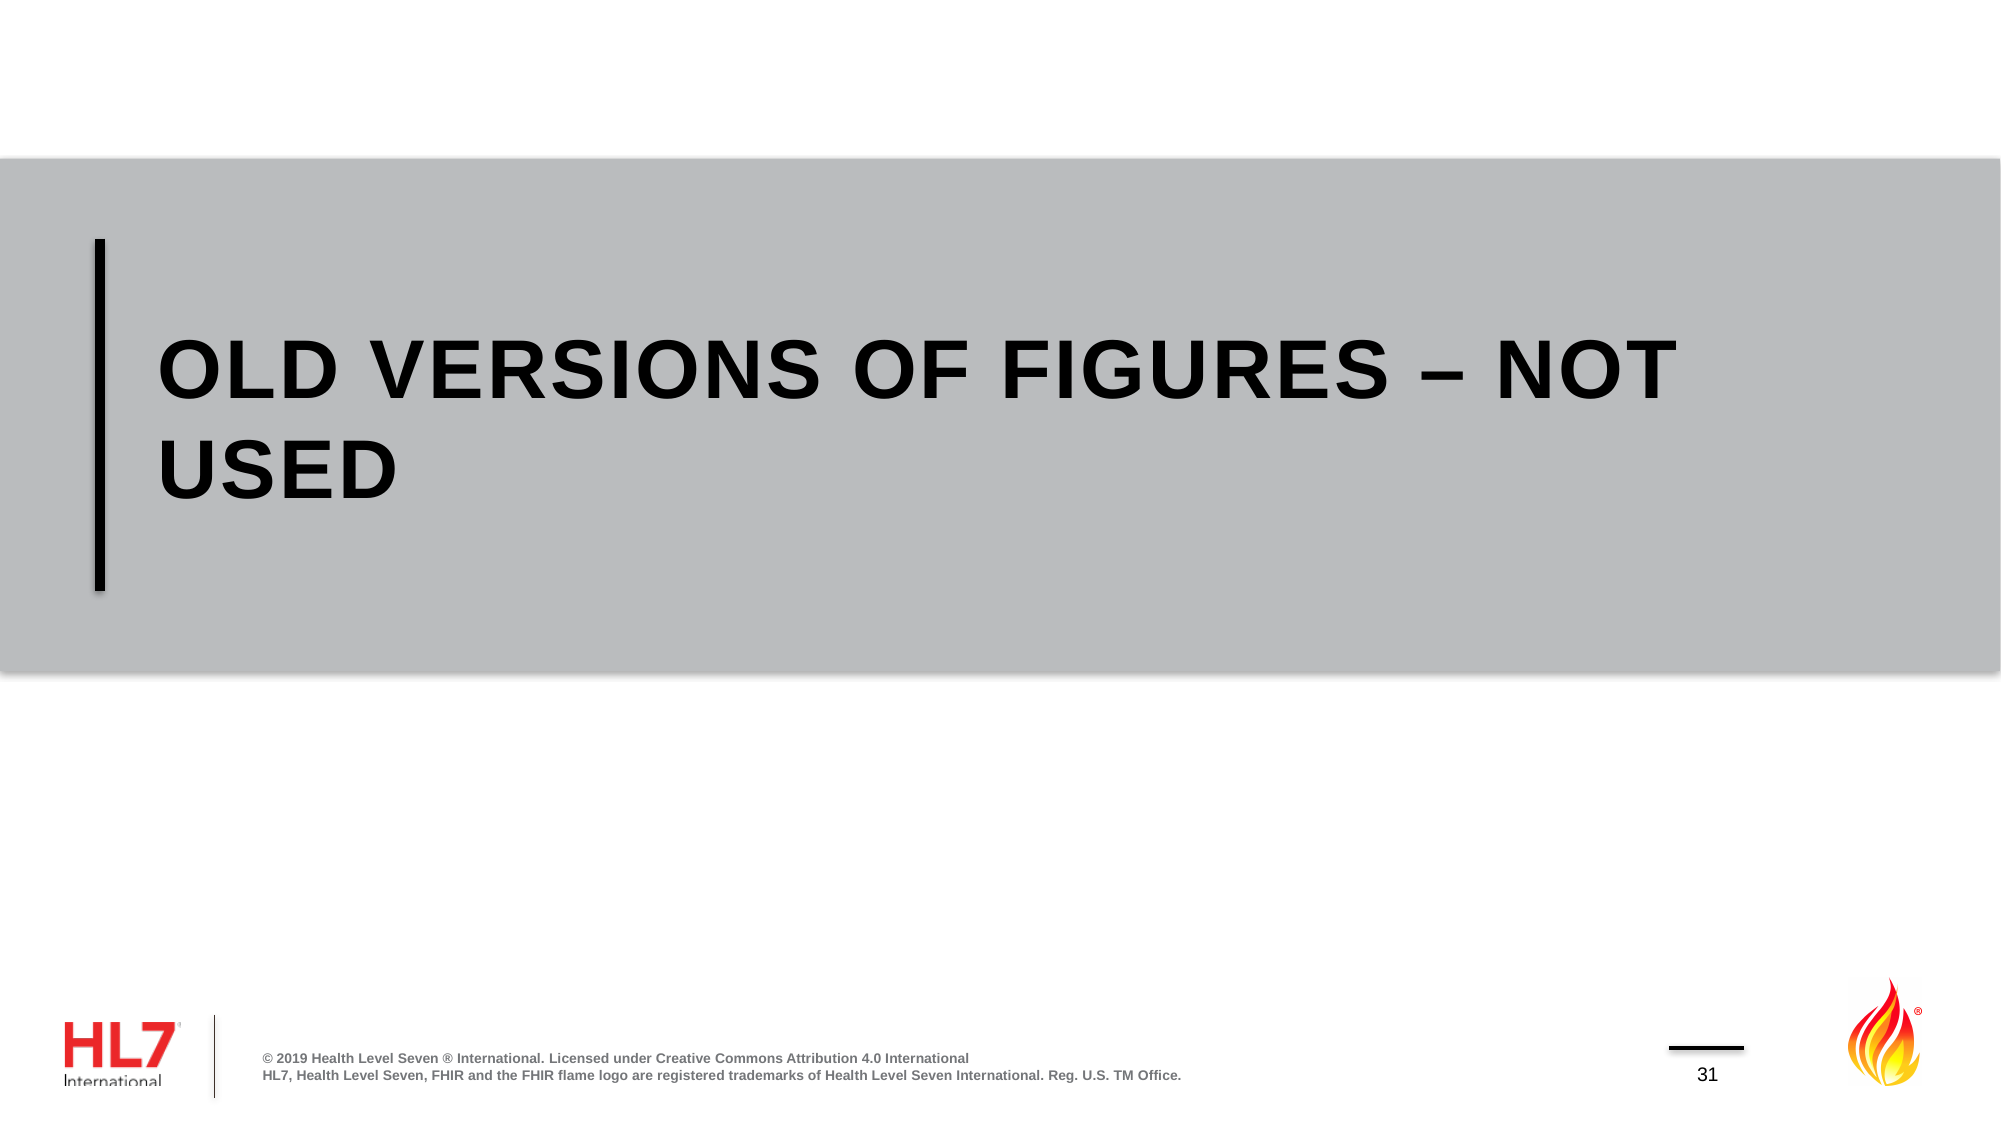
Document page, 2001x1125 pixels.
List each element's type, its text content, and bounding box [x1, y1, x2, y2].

picture [1848, 977, 1922, 1086]
slide_number 31 [1678, 1048, 1738, 1086]
title Old versions of figures – not used [157, 192, 1922, 638]
footer © 2019 Health Level Seven ® International. Licensed under Creative Commons Attribution 4.0 International HL7, Health Level Seven, FHIR and the FHIR flame logo are registered trademarks of Health Level Seven International. Reg. U.S. TM Office. [262, 1048, 1254, 1083]
